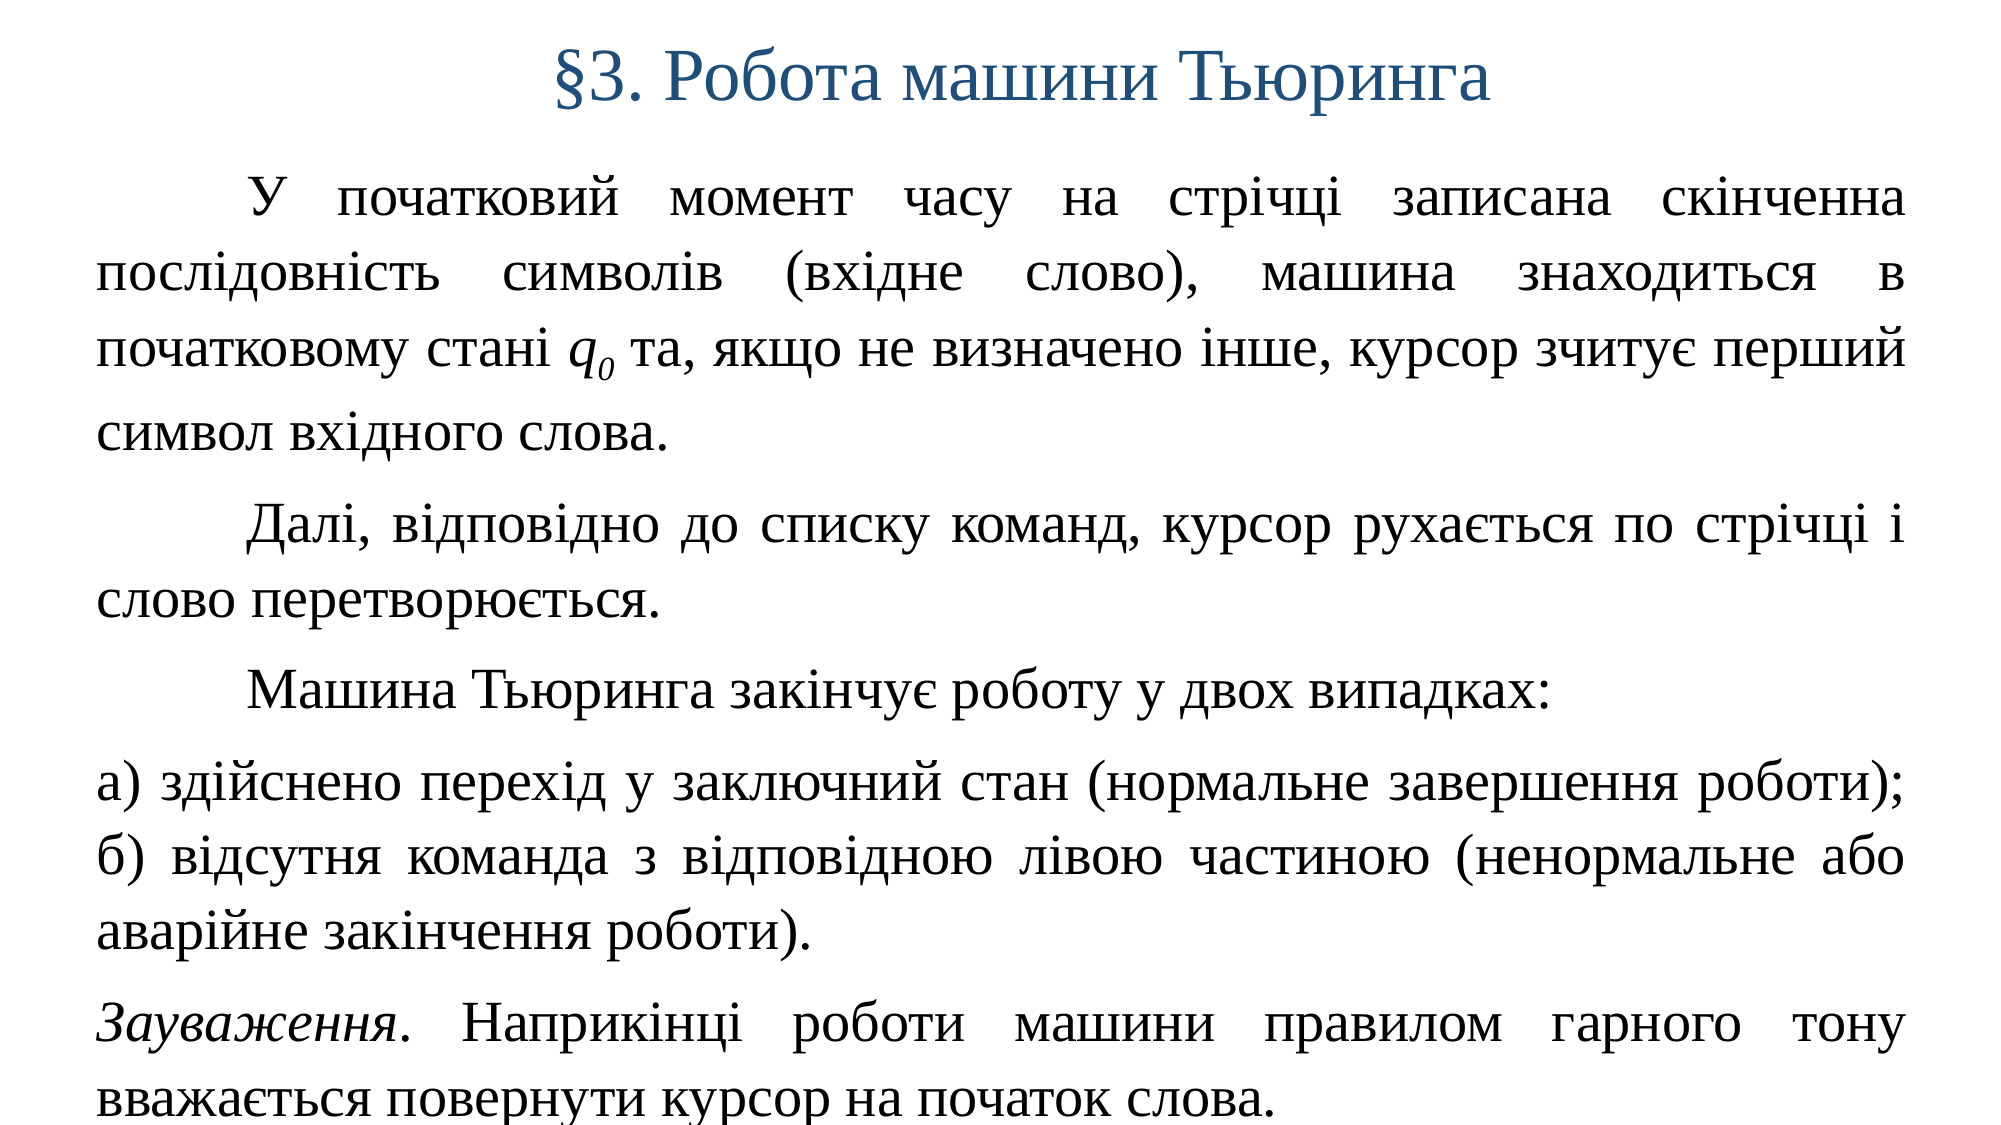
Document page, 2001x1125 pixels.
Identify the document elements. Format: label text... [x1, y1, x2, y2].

text_box §3. Робота машини Тьюринга [536, 18, 1507, 123]
text_box У початковий момент часу на стрічці записана скінченна послідовність символів (вхідне слово), машина знаходиться в початковому стані q0 та, якщо не визначено інше, курсор зчитує перший символ вхідного слова. Далі, відповідно до списку команд, курсор рухається по стрічці і слово перетворюється. Машина Тьюринга закінчує роботу у двох випадках: а) здійснено перехід у заключний стан (нормальне завершення роботи); б) відсутня команда з відповідною лівою частиною (ненормальне або аварійне закінчення роботи). Зауваження. Наприкінці роботи машини правилом гарного тону вважається повернути курсор на початок слова. [82, 145, 1923, 1125]
